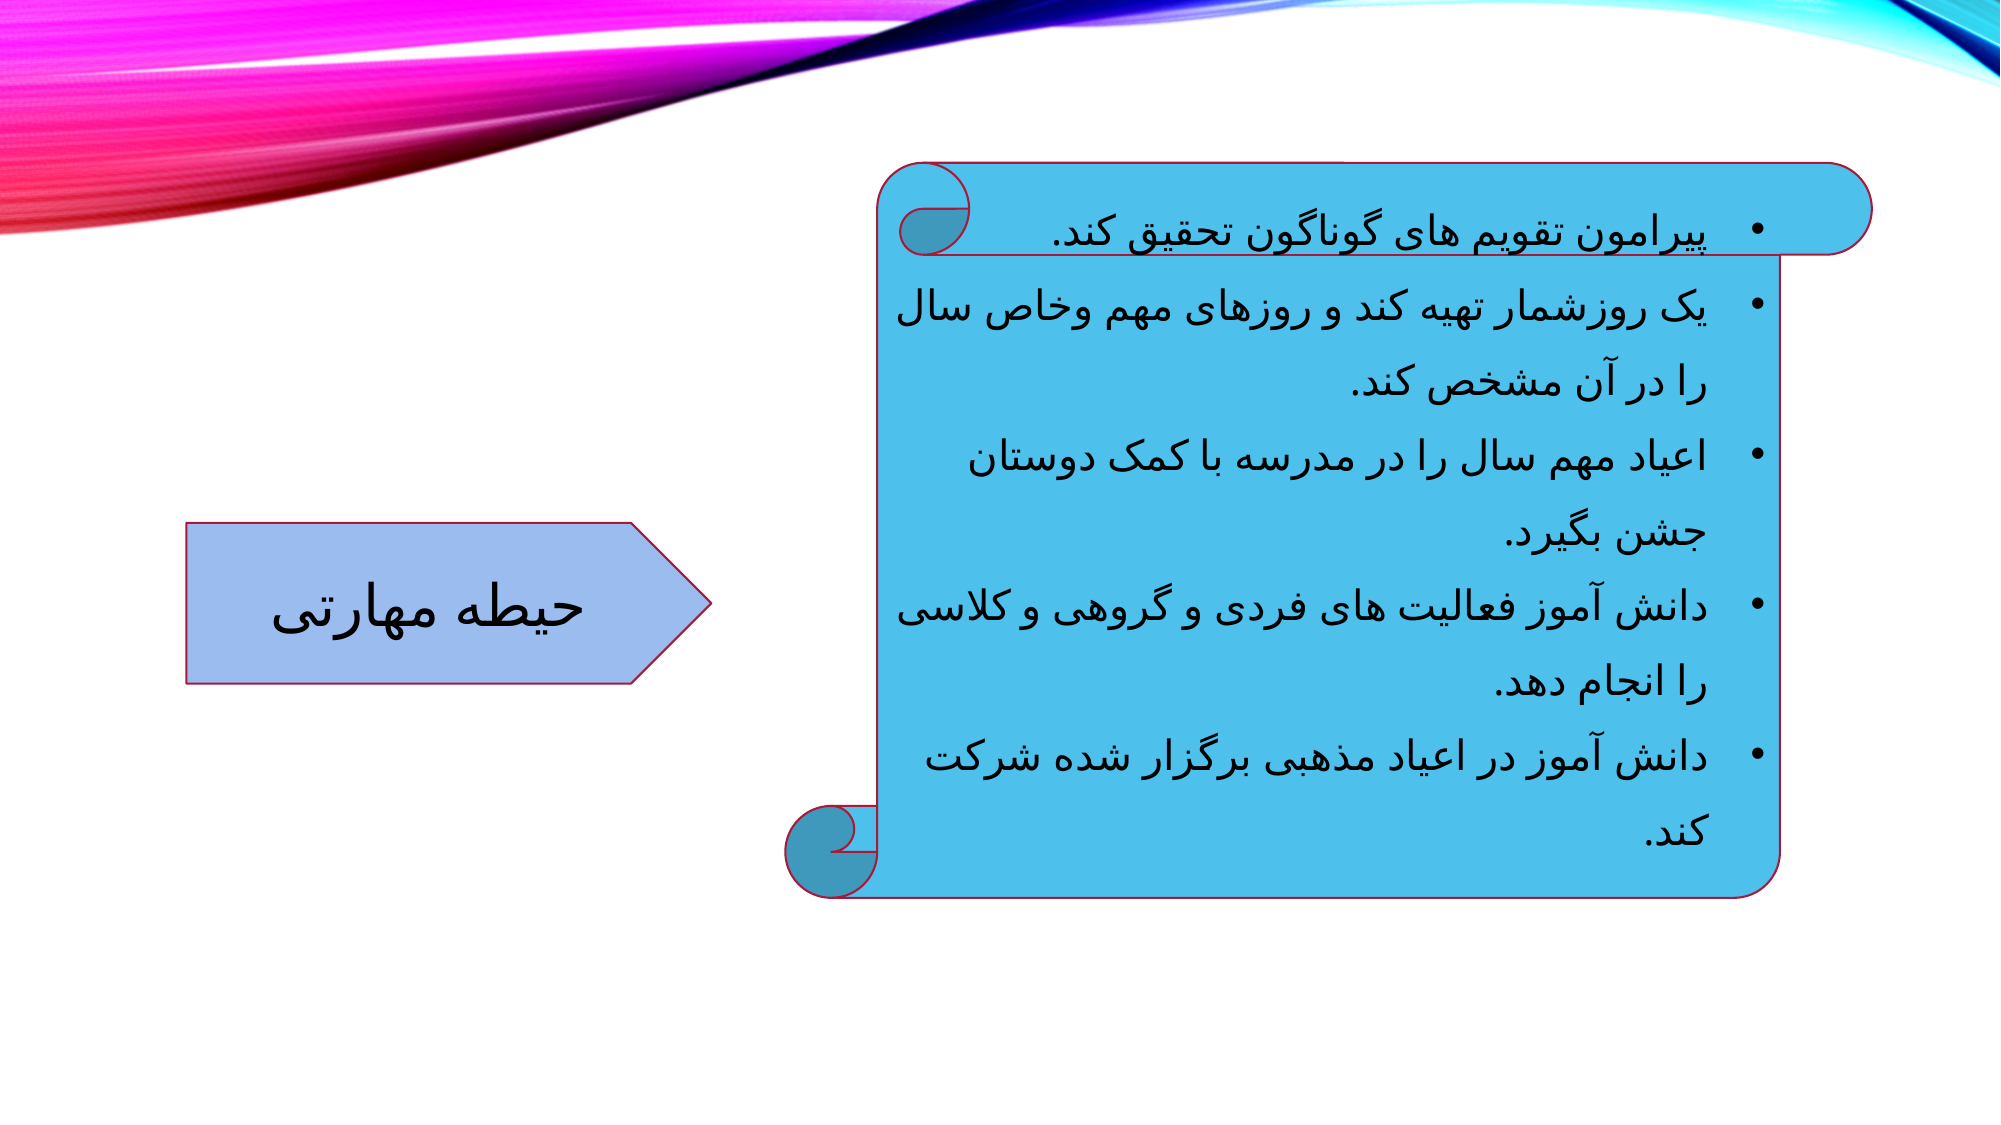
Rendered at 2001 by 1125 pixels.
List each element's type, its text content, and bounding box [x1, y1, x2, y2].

text_box پیرامون تقویم های گوناگون تحقیق کند. یک روزشمار تهیه کند و روزهای مهم وخاص سال را در آن مشخص کند. اعیاد مهم سال را در مدرسه با کمک دوستان جشن بگیرد. دانش آموز فعالیت های فردی و گروهی و کلاسی را انجام دهد. دانش آموز در اعیاد مذهبی برگزار شده شرکت کند. [784, 161, 1873, 899]
text_box حیطه مهارتی [185, 521, 713, 685]
picture [1890, 0, 2000, 75]
picture [0, 0, 2000, 237]
picture [1910, 0, 2000, 45]
